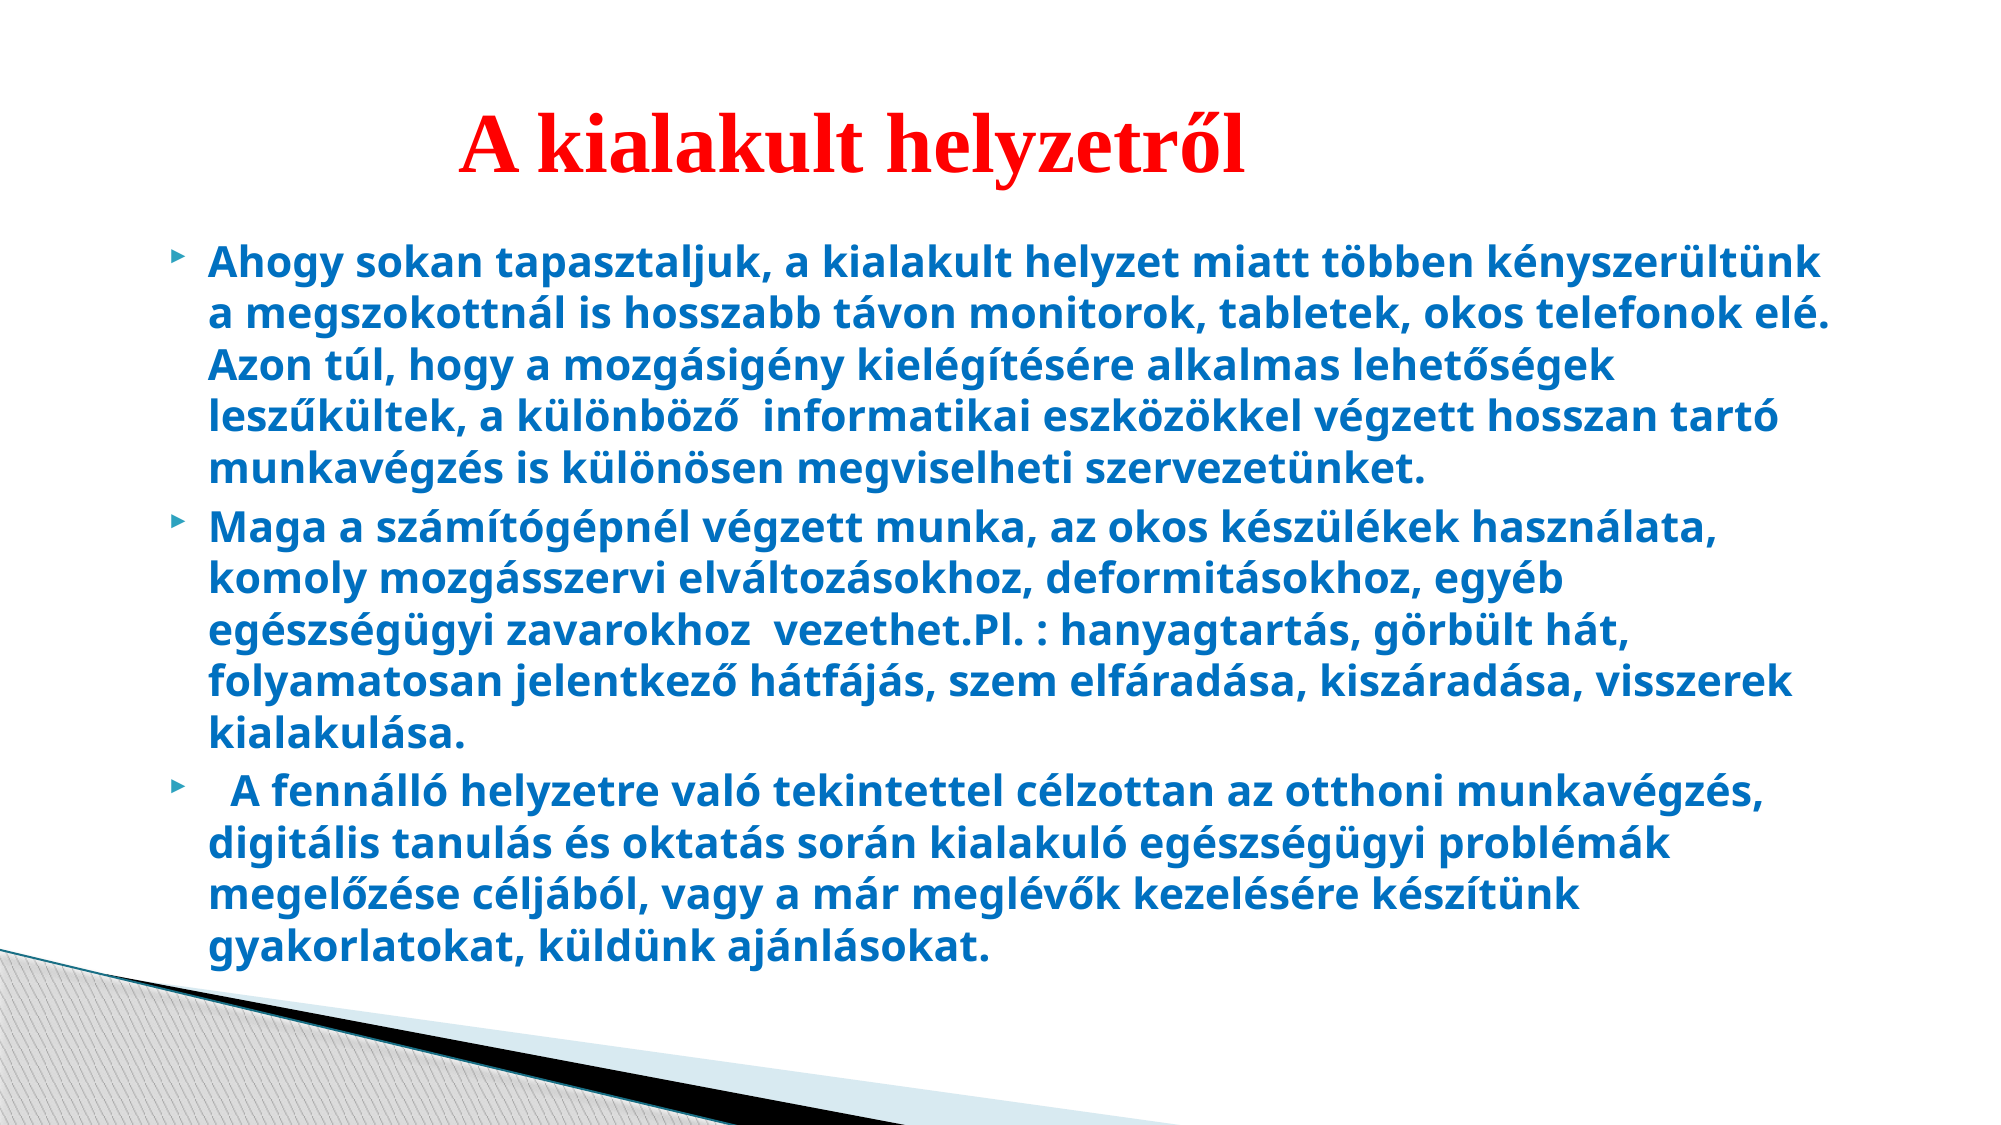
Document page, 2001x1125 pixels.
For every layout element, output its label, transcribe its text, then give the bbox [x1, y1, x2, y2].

list Ahogy sokan tapasztaljuk, a kialakult helyzet miatt többen kényszerültünk a megszokottnál is hosszabb távon monitorok, tabletek, okos telefonok elé. Azon túl, hogy a mozgásigény kielégítésére alkalmas lehetőségek leszűkültek, a különböző informatikai eszközökkel végzett hosszan tartó munkavégzés is különösen megviselheti szervezetünket. Maga a számítógépnél végzett munka, az okos készülékek használata, komoly mozgásszervi elváltozásokhoz, deformitásokhoz, egyéb egészségügyi zavarokhoz vezethet.Pl. : hanyagtartás, görbült hát, folyamatosan jelentkező hátfájás, szem elfáradása, kiszáradása, visszerek kialakulása. A fennálló helyzetre való tekintettel célzottan az otthoni munkavégzés, digitális tanulás és oktatás során kialakuló egészségügyi problémák megelőzése céljából, vagy a már meglévők kezelésére készítünk gyakorlatokat, küldünk ajánlásokat. [137, 233, 1863, 981]
title A kialakult helyzetről [99, 45, 1900, 233]
